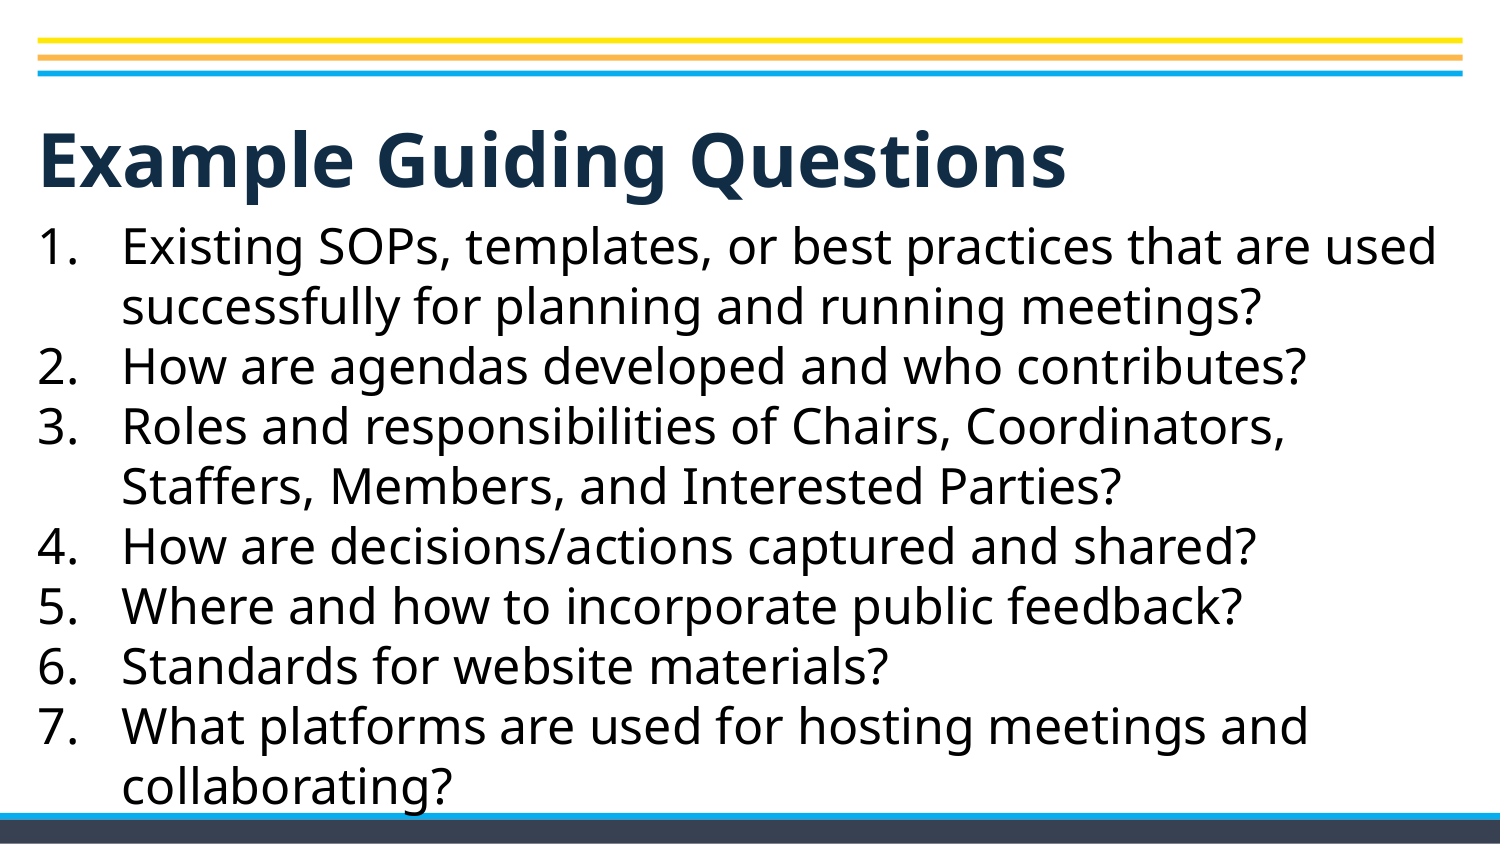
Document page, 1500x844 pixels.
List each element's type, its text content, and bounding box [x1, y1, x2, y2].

title Example Guiding Questions [37, 112, 1463, 253]
list Existing SOPs, templates, or best practices that are used successfully for planning and running meetings? How are agendas developed and who contributes? Roles and responsibilities of Chairs, Coordinators, Staffers, Members, and Interested Parties? How are decisions/actions captured and shared? Where and how to incorporate public feedback? Standards for website materials? What platforms are used for hosting meetings and collaborating? [37, 214, 1480, 763]
